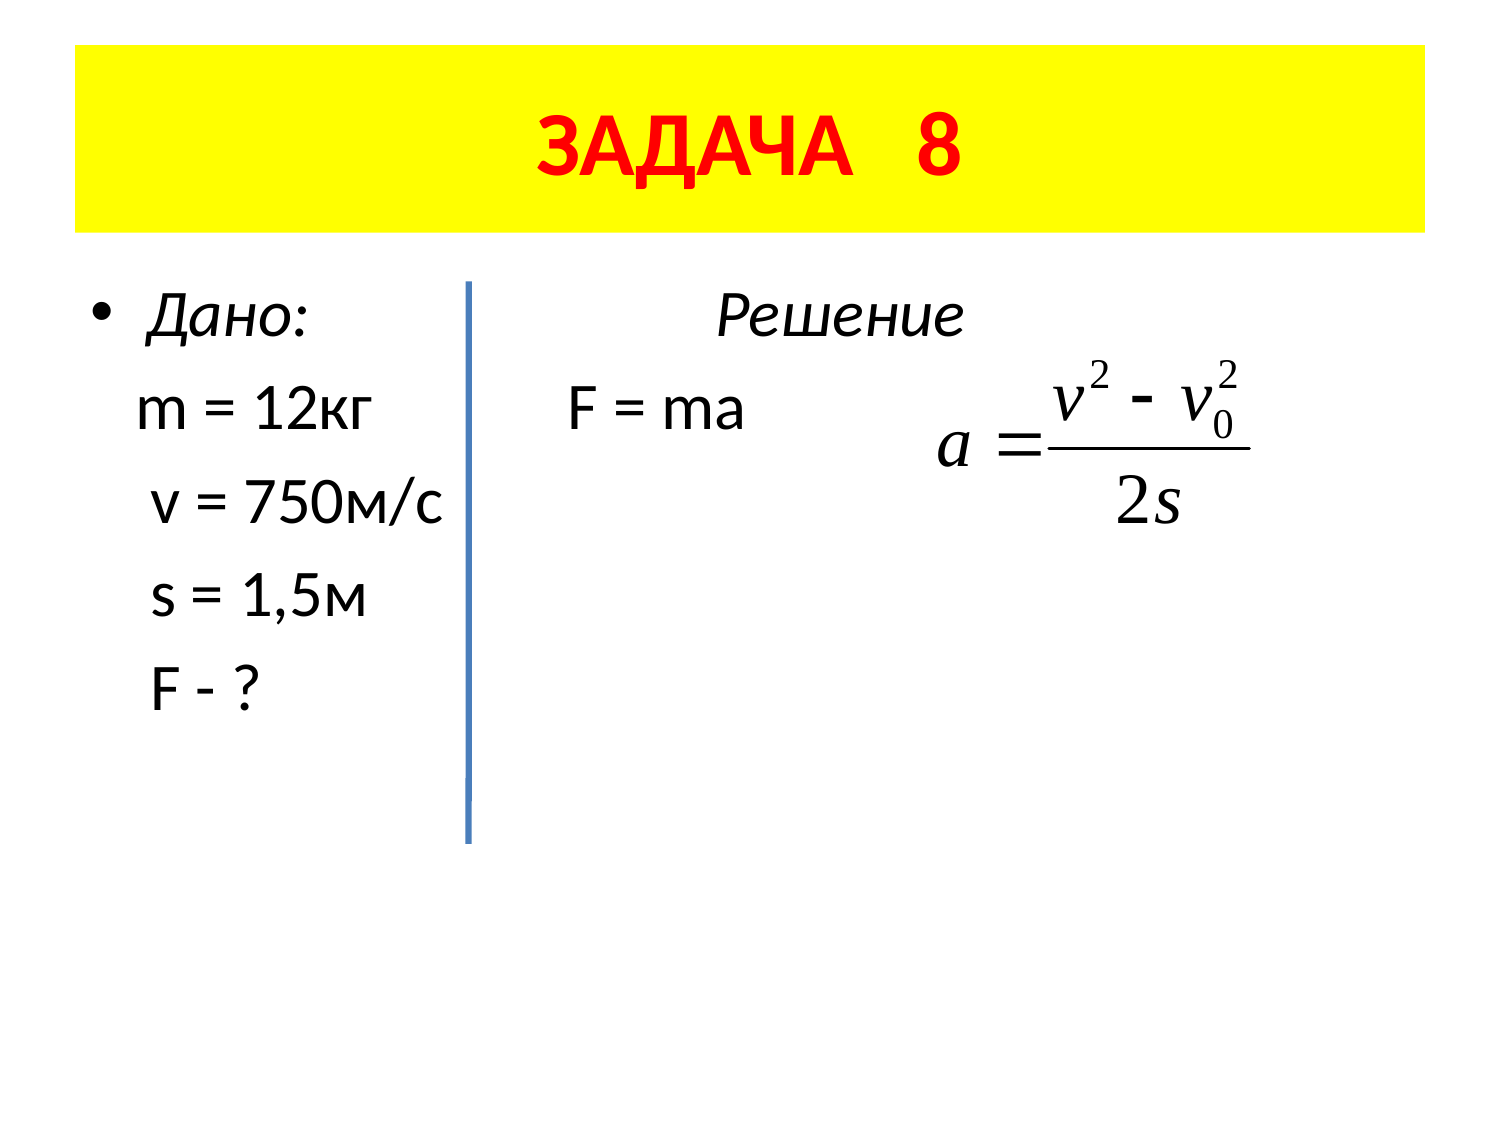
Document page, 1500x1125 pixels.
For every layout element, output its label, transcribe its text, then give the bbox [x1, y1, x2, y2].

title ЗАДАЧА 8 [75, 45, 1425, 233]
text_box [925, 339, 1265, 540]
list Дано: Решение m = 12кг F = ma v = 750м/с s = 1,5м F - ? [75, 262, 1425, 1005]
